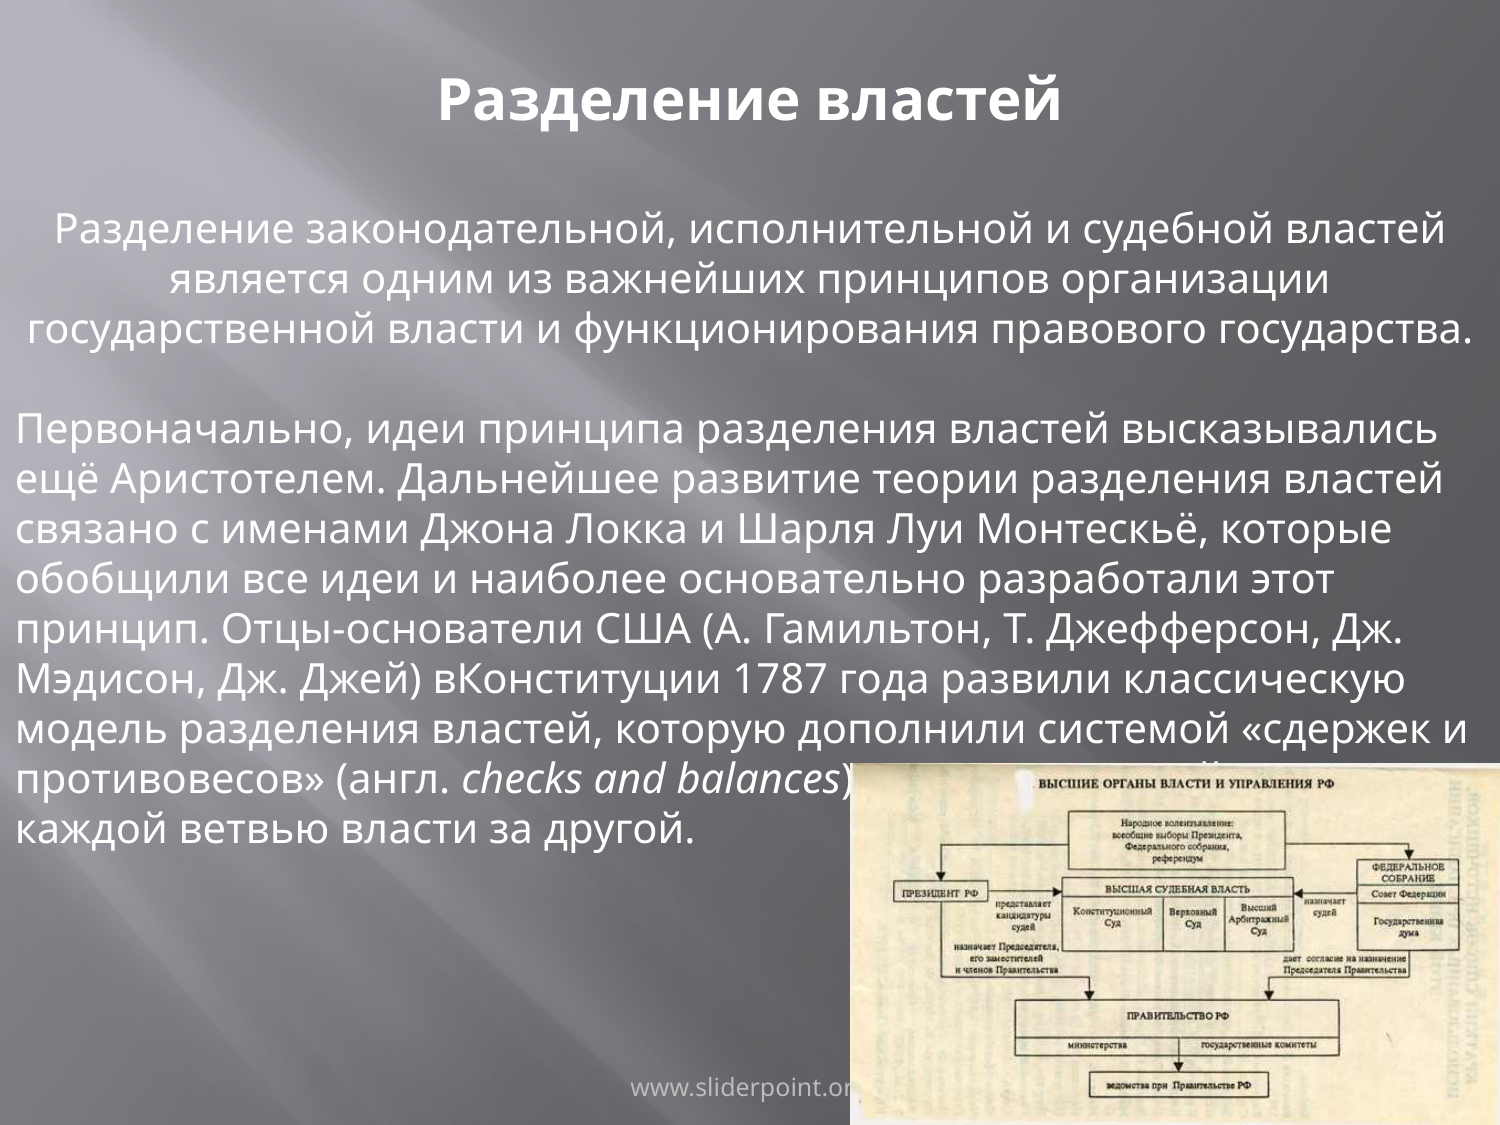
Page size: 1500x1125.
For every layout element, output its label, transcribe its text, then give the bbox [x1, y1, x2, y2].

picture [850, 763, 1500, 1125]
text_box Разделение властей Разделение законодательной, исполнительной и судебной властей является одним из важнейших принципов организации государственной власти и функционирования правового государства. Первоначально, идеи принципа разделения властей высказывались ещё Аристотелем. Дальнейшее развитие теории разделения властей связано с именами Джона Локка и Шарля Луи Монтескьё, которые обобщили все идеи и наиболее основательно разработали этот принцип. Отцы-основатели США (А. Гамильтон, Т. Джефферсон, Дж. Мэдисон, Дж. Джей) вКонституции 1787 года развили классическую модель разделения властей, которую дополнили системой «сдержек и противовесов» (англ. checks and balances), то есть системой контроля каждой ветвью власти за другой. [0, 54, 1500, 930]
footer www.sliderpoint.org [512, 1052, 850, 1113]
